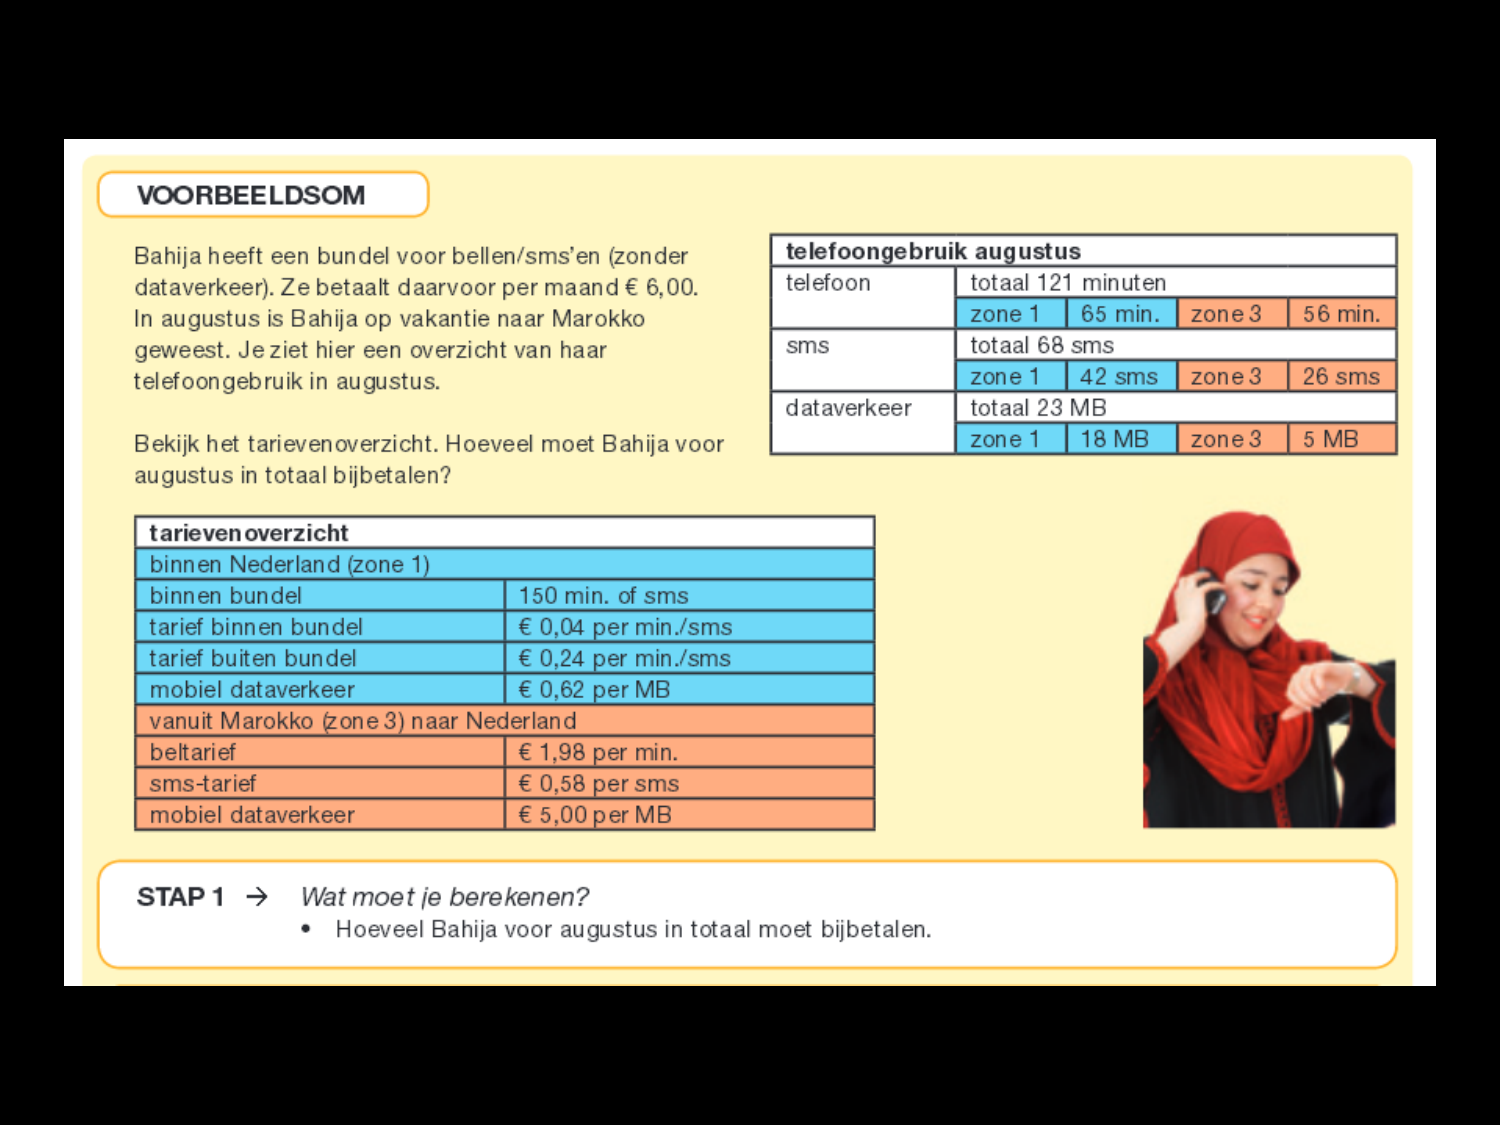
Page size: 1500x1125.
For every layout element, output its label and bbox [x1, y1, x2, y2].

picture [64, 139, 1436, 986]
